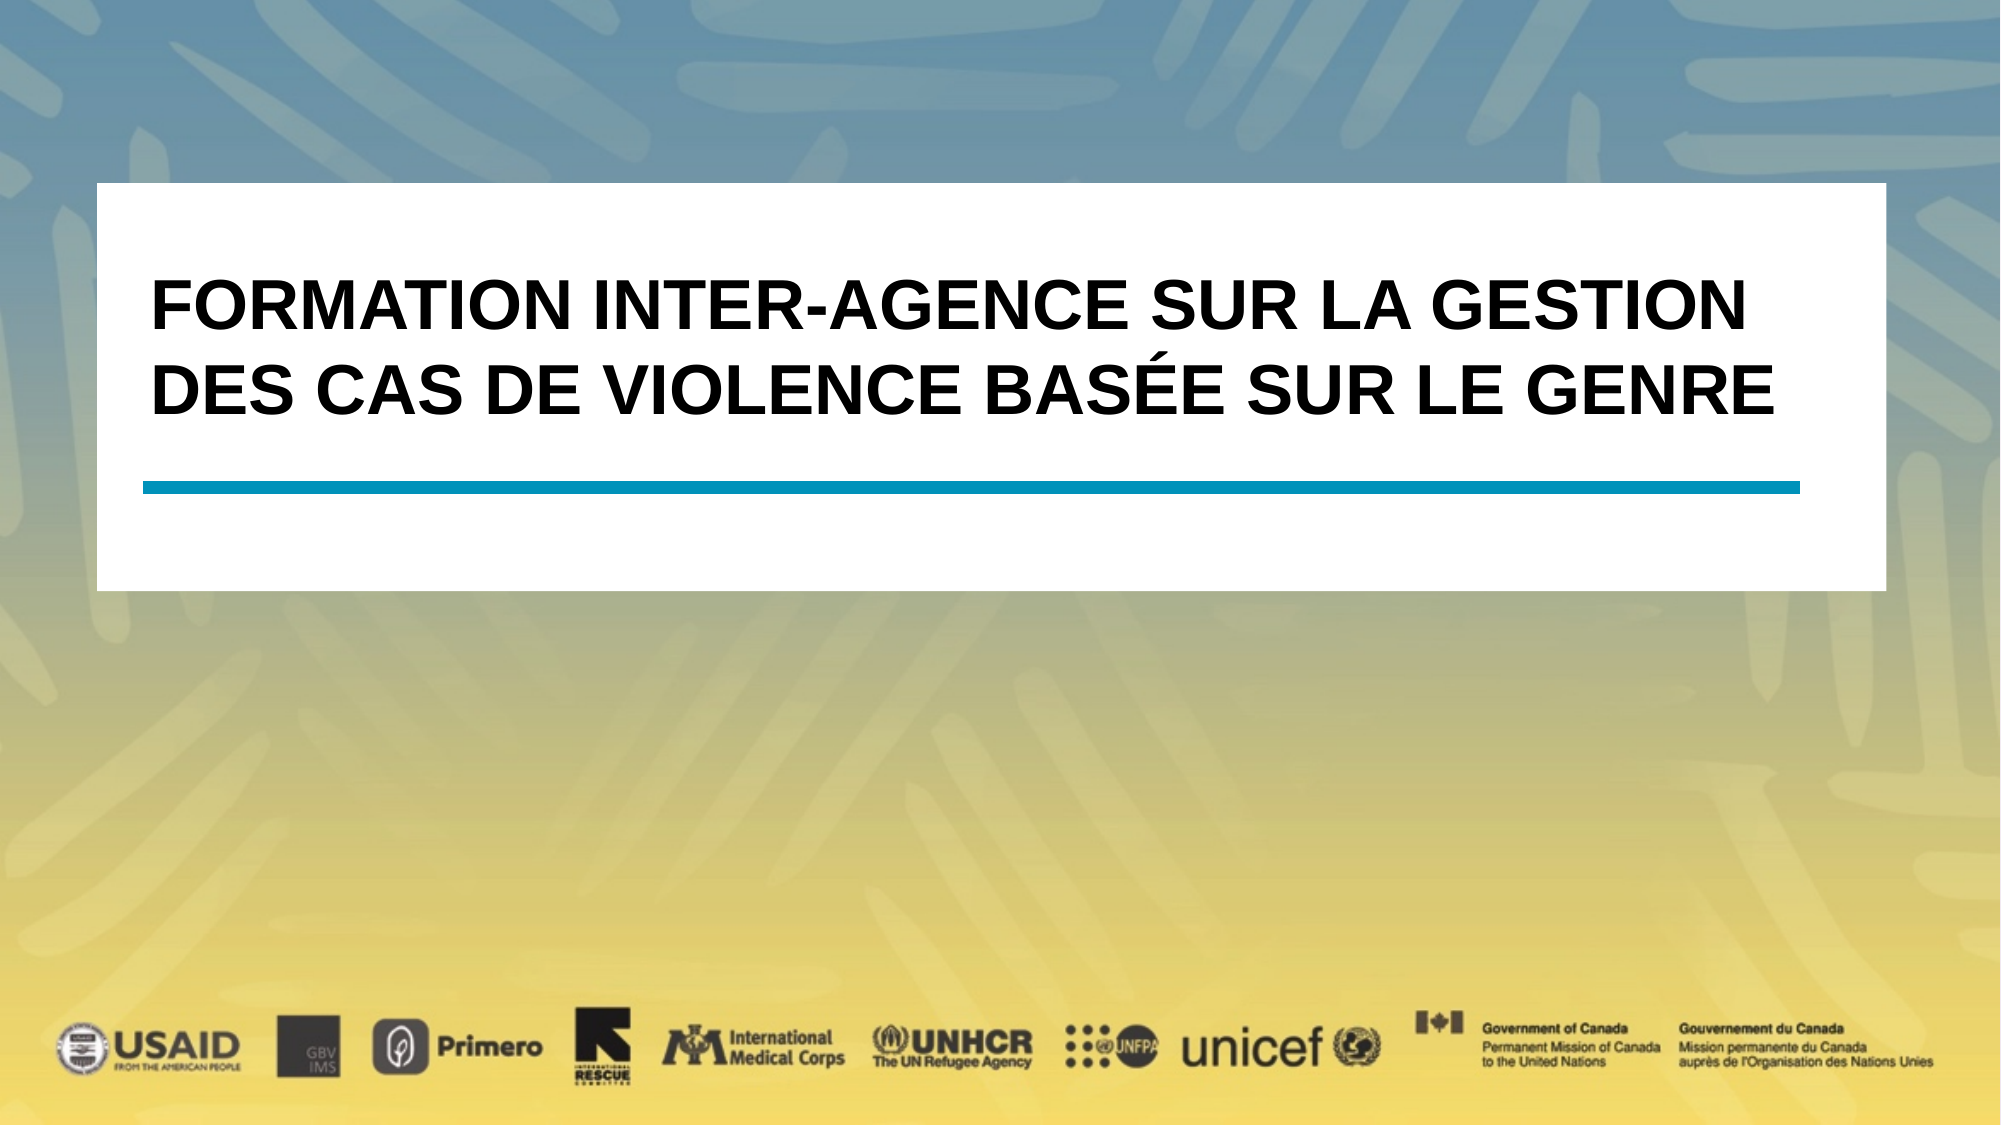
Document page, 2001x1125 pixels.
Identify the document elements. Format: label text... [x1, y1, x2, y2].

text_box FORMATION INTER-AGENCE SUR LA GESTION DES CAS DE VIOLENCE BASÉE SUR LE GENRE [135, 251, 1817, 437]
picture [0, 0, 2001, 1125]
